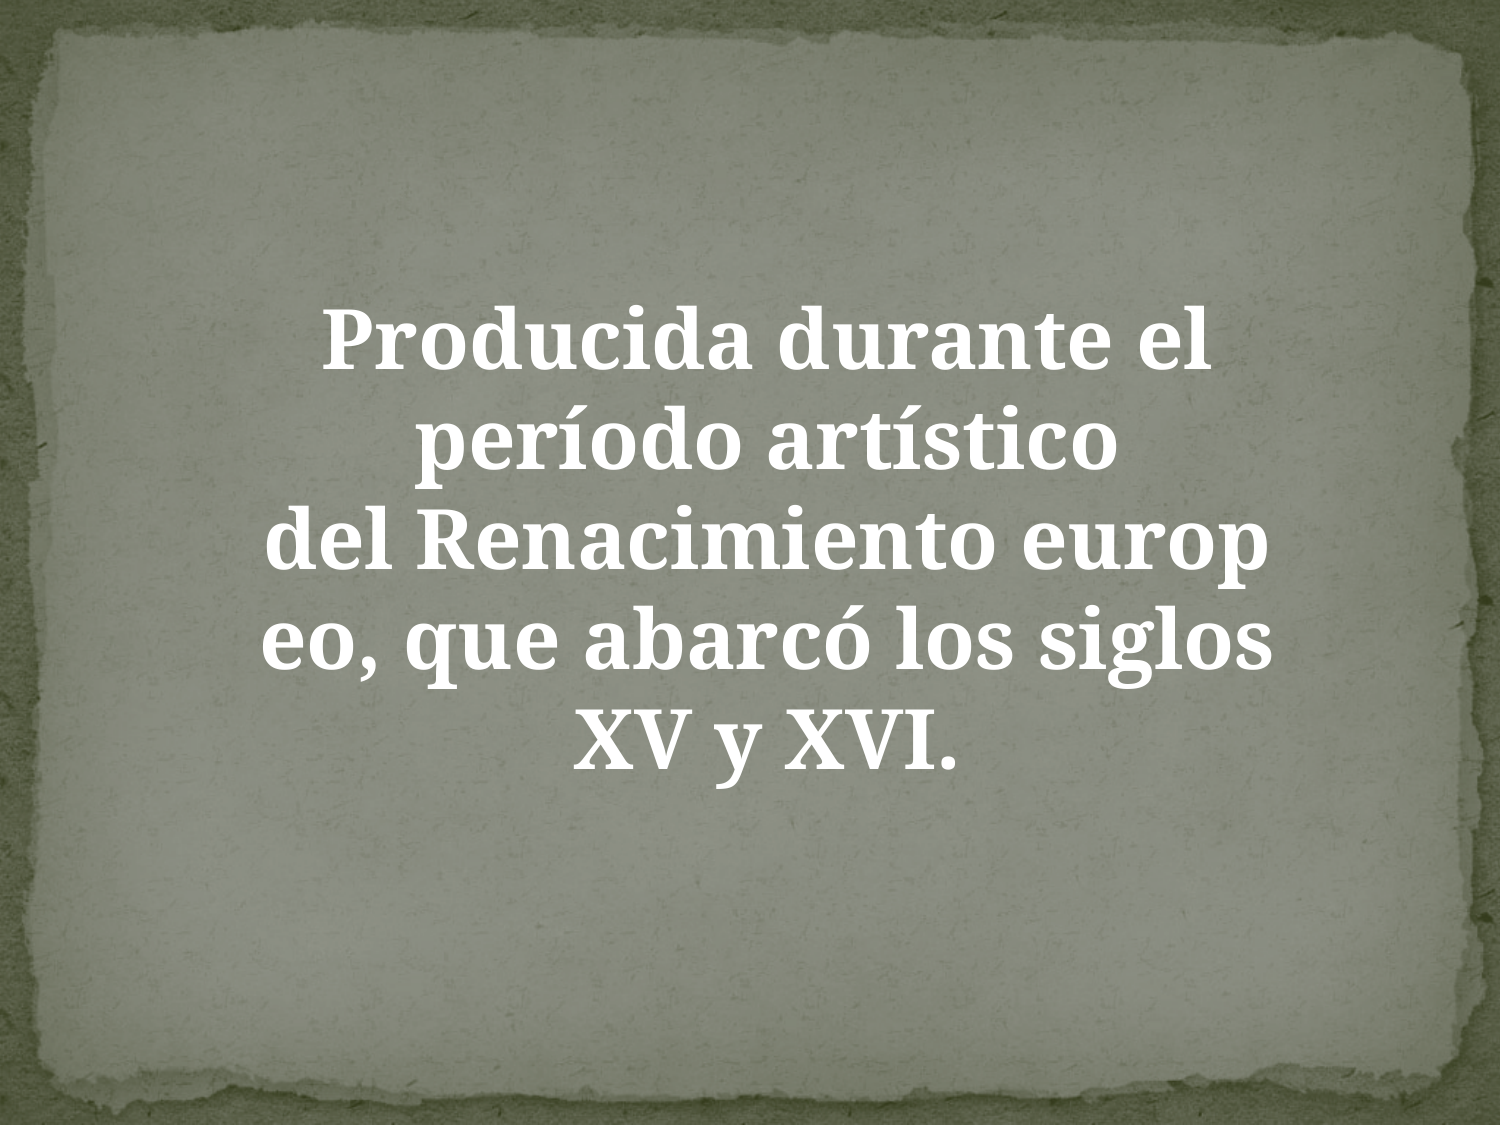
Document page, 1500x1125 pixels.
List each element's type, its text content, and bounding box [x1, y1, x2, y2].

text_box Producida durante el período artístico del Renacimiento europeo, que abarcó los siglos XV y XVI. [242, 278, 1294, 794]
